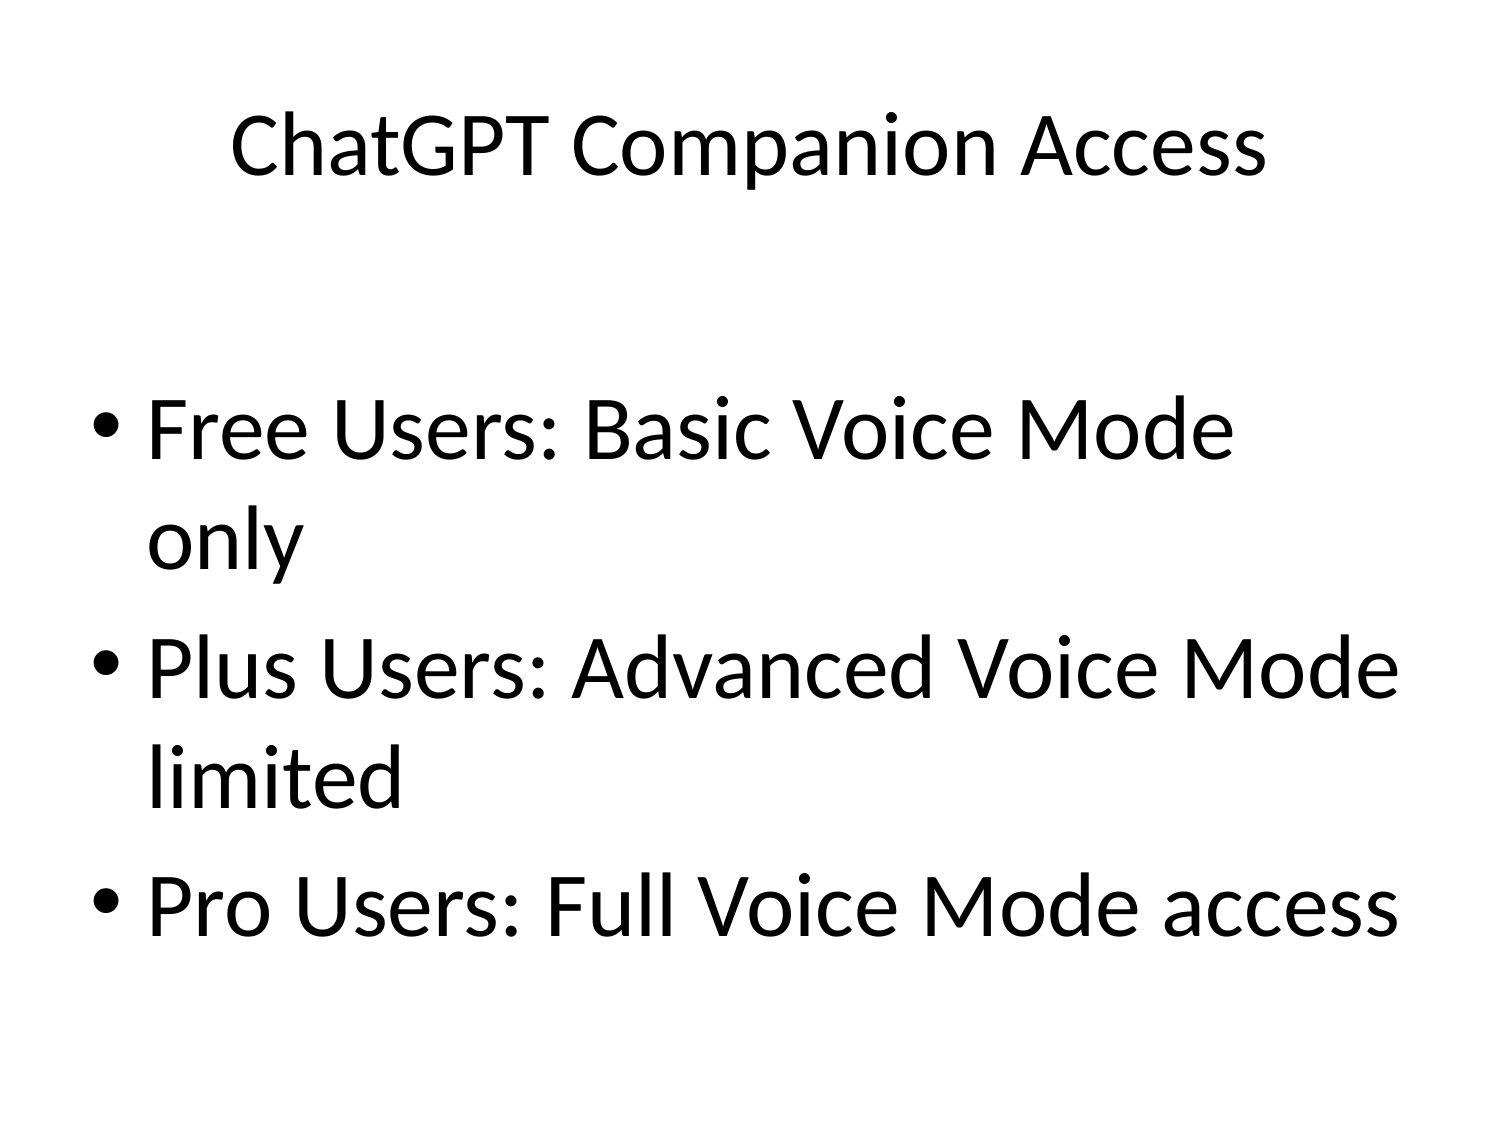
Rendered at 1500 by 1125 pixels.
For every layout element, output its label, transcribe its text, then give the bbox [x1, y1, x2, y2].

list Free Users: Basic Voice Mode only Plus Users: Advanced Voice Mode limited Pro Users: Full Voice Mode access [75, 262, 1425, 1005]
title ChatGPT Companion Access [75, 45, 1425, 233]
